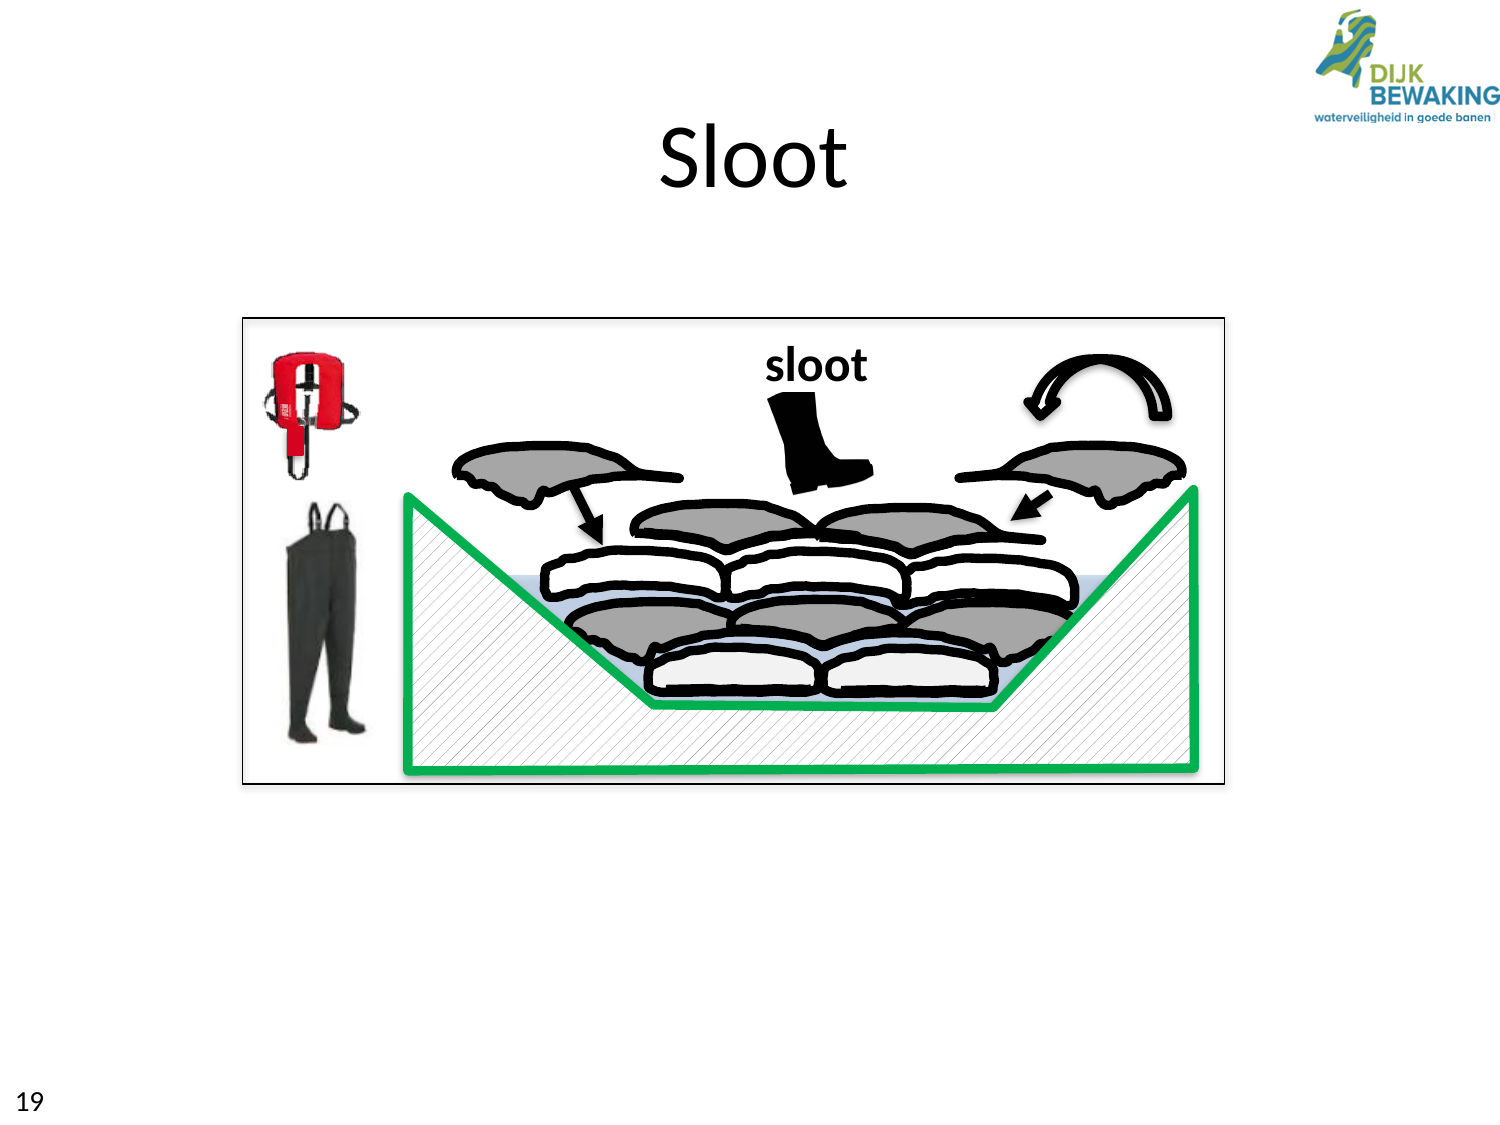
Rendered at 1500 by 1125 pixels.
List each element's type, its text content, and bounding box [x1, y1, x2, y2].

text_box [1027, 358, 1169, 418]
slide_number 19 [0, 1074, 163, 1125]
text_box [407, 488, 1196, 772]
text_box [1010, 493, 1051, 522]
text_box [956, 443, 1185, 508]
title Sloot [110, 88, 1398, 276]
text_box [242, 317, 1225, 785]
text_box [542, 547, 728, 600]
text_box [822, 647, 995, 694]
text_box [906, 561, 1077, 608]
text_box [242, 347, 374, 485]
picture [265, 494, 391, 746]
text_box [647, 646, 817, 693]
text_box sloot [681, 331, 963, 392]
text_box [454, 443, 682, 508]
text_box [725, 559, 910, 600]
picture [1303, 2, 1500, 123]
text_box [572, 484, 603, 546]
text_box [730, 599, 955, 648]
text_box [958, 600, 1073, 665]
text_box [565, 599, 725, 664]
picture [776, 383, 866, 492]
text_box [860, 507, 1043, 556]
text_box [633, 503, 858, 552]
